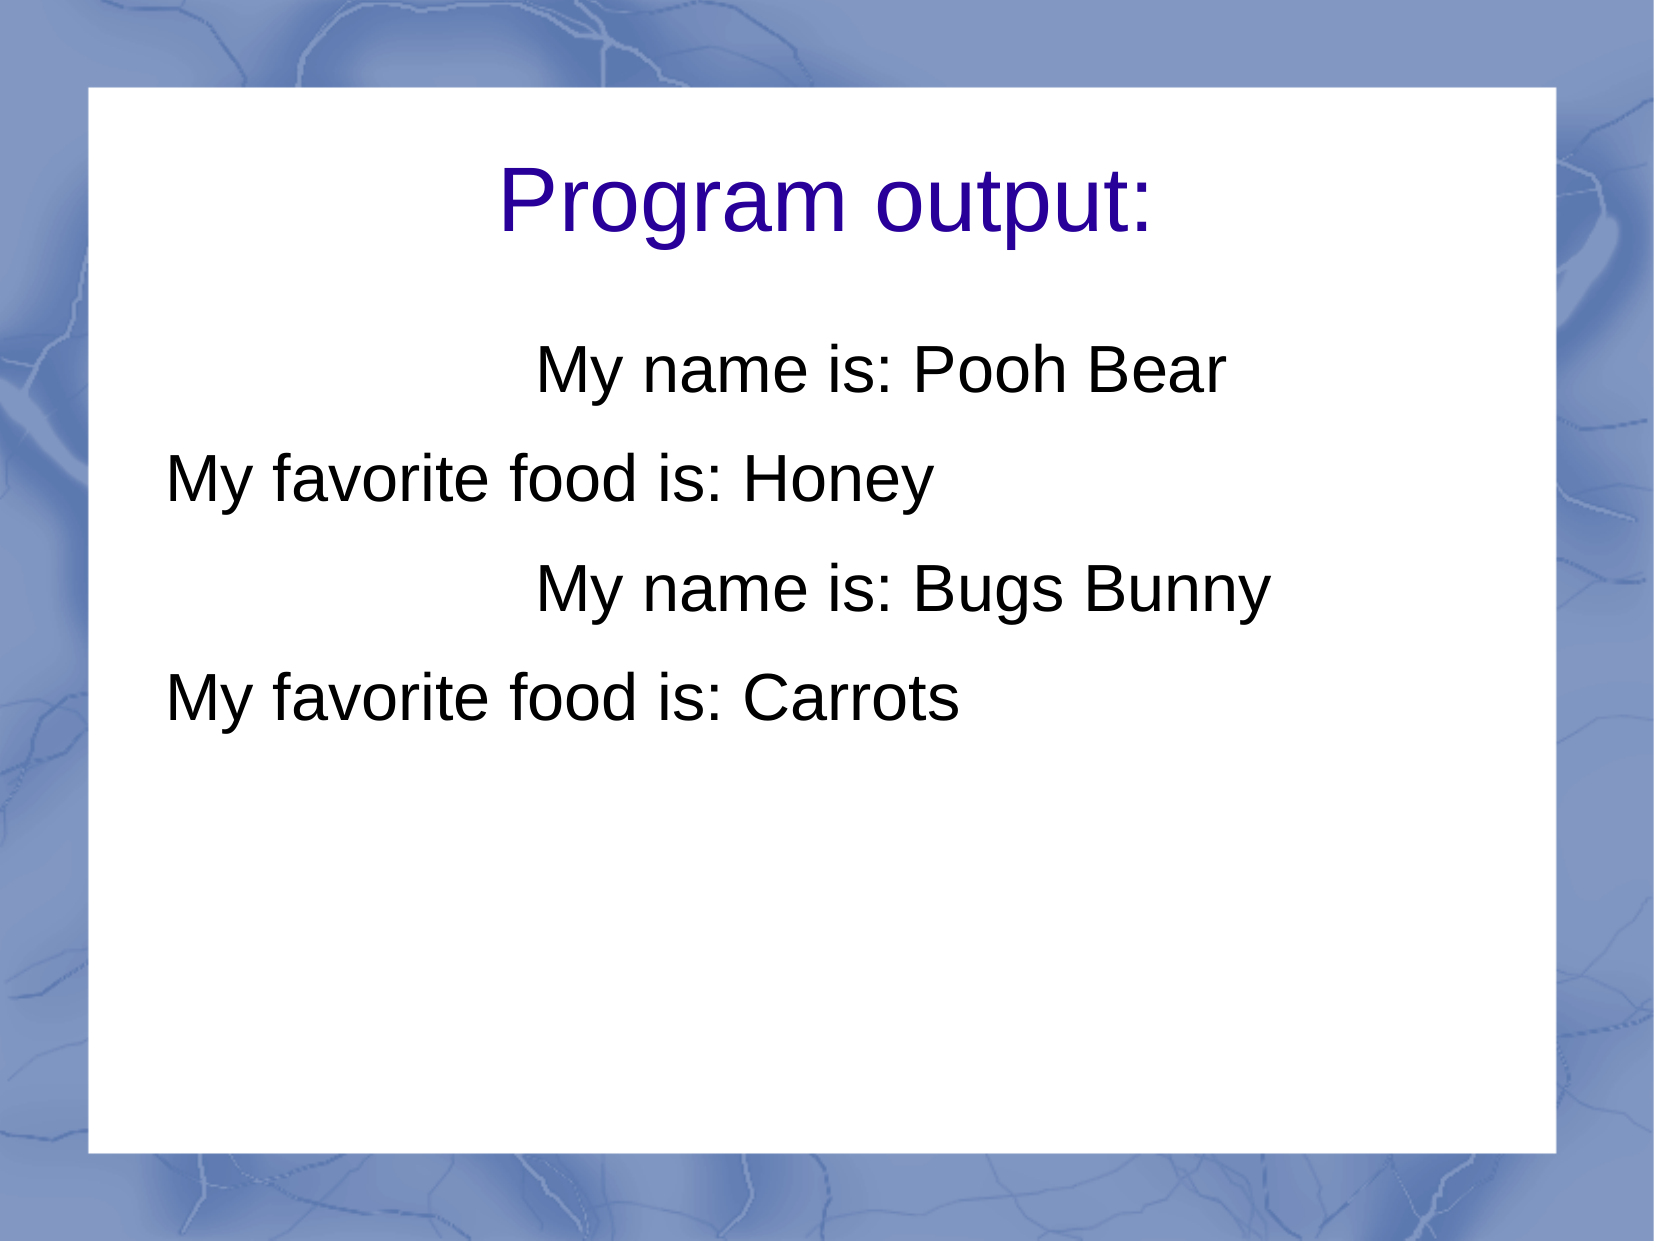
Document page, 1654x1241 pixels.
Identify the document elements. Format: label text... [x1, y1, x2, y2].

list My name is: Pooh Bear My favorite food is: Honey My name is: Bugs Bunny My favorite food is: Carrots [147, 325, 1506, 1031]
title Program output: [118, 90, 1536, 298]
picture [0, 0, 1654, 1241]
